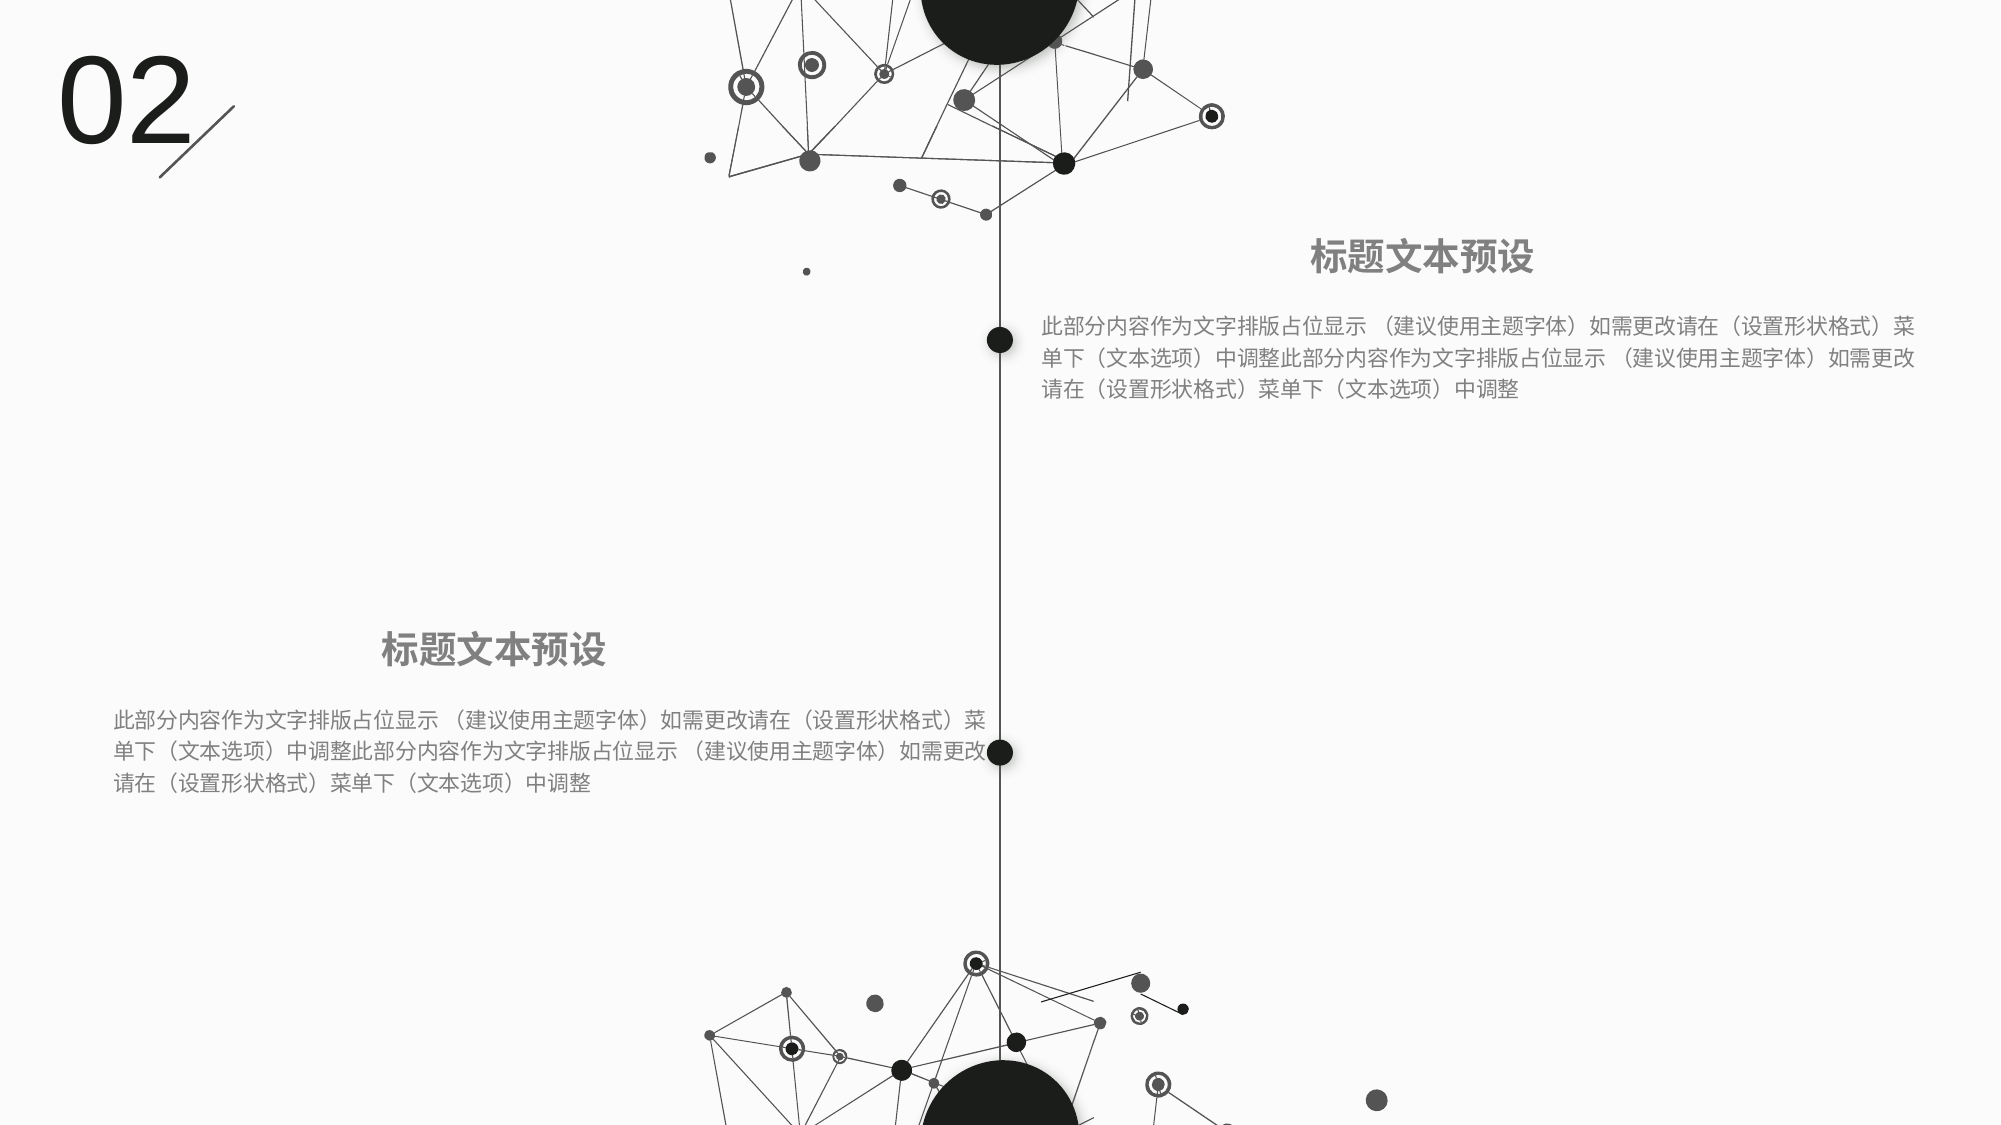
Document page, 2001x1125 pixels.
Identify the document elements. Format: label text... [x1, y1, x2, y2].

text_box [703, 950, 1390, 1125]
text_box 02 [42, 10, 214, 176]
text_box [1041, 232, 1924, 406]
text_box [703, 0, 1299, 277]
text_box [985, 325, 1015, 355]
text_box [159, 106, 234, 178]
text_box [995, 738, 1015, 767]
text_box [113, 626, 995, 800]
